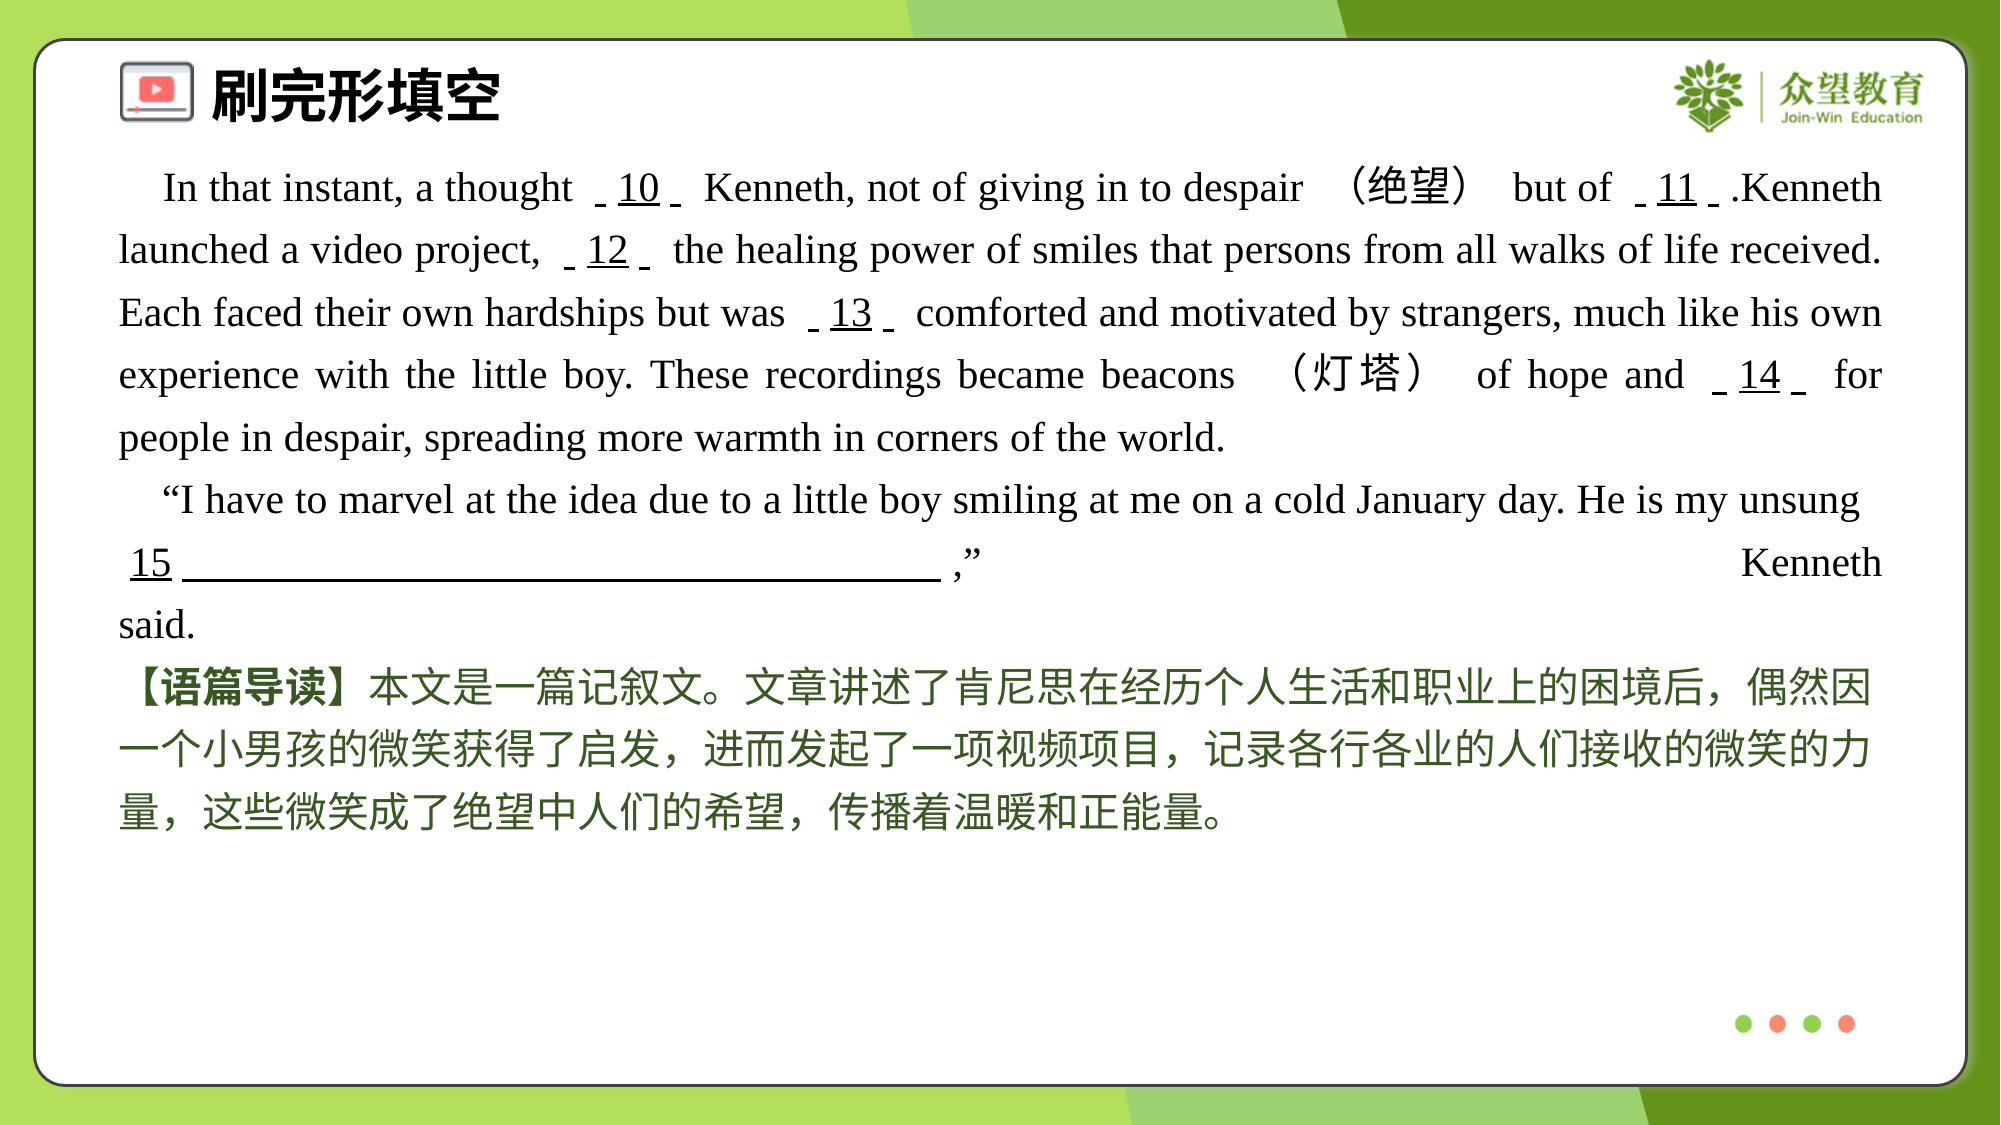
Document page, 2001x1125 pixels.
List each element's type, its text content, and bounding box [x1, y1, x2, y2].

text_box In that instant, a thought . .10. . Kenneth, not of giving in to despair （绝望） but of . .11. ..Kenneth launched a video project, . .12. . the healing power of smiles that persons from all walks of life received. Each faced their own hardships but was . .13. . comforted and motivated by strangers, much like his own experience with the little boy. These recordings became beacons （灯塔） of hope and . .14. . for people in despair, spreading more warmth in corners of the world. “I have to marvel at the idea due to a little boy smiling at me on a cold January day. He is my unsung . .15. .,” Kenneth said.#4 [118, 146, 1883, 641]
picture [0, 0, 2000, 1125]
text_box 【语篇导读】本文是一篇记叙文。文章讲述了肯尼思在经历个人生活和职业上的困境后，偶然因一个小男孩的微笑获得了启发，进而发起了一项视频项目，记录各行各业的人们接收的微笑的力量，这些微笑成了绝望中人们的希望，传播着温暖和正能量。 [118, 648, 1883, 831]
